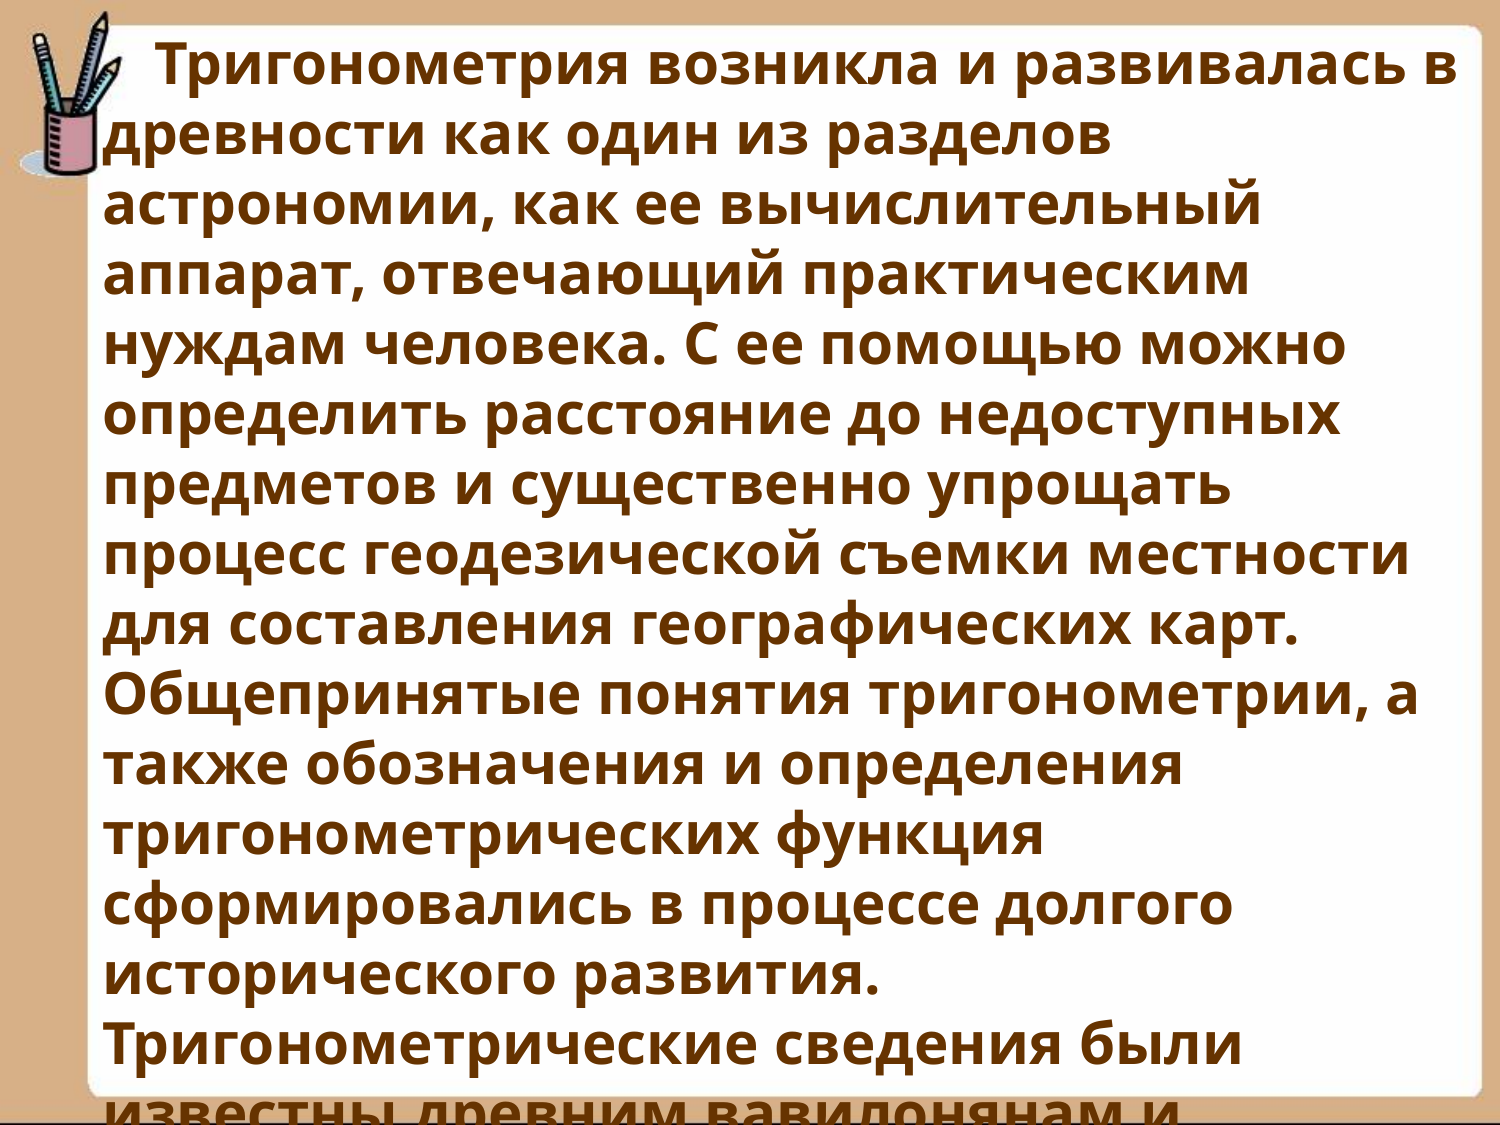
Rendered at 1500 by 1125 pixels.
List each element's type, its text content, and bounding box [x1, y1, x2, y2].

picture [0, 0, 1500, 1125]
text_box Тригонометрия возникла и развивалась в древности как один из разделов астрономии, как ее вычислительный аппарат, отвечающий практическим нуждам человека. С ее помощью можно определить расстояние до недоступных предметов и существенно упрощать процесс геодезической съемки местности для составления географических карт. Общепринятые понятия тригонометрии, а также обозначения и определения тригонометрических функция сформировались в процессе долгого исторического развития. Тригонометрические сведения были известны древним вавилонянам и египтянам, но основы этой науки заложены в Древней Греции встречающиеся уже в III веке до н.э. в работах великих математиков– Евклида, Архимеда, Апполония Пергского. Древнегреческие астрономы успешно решали вопросы из тригонометрии, связанные с астрономией. [87, 19, 1496, 1125]
